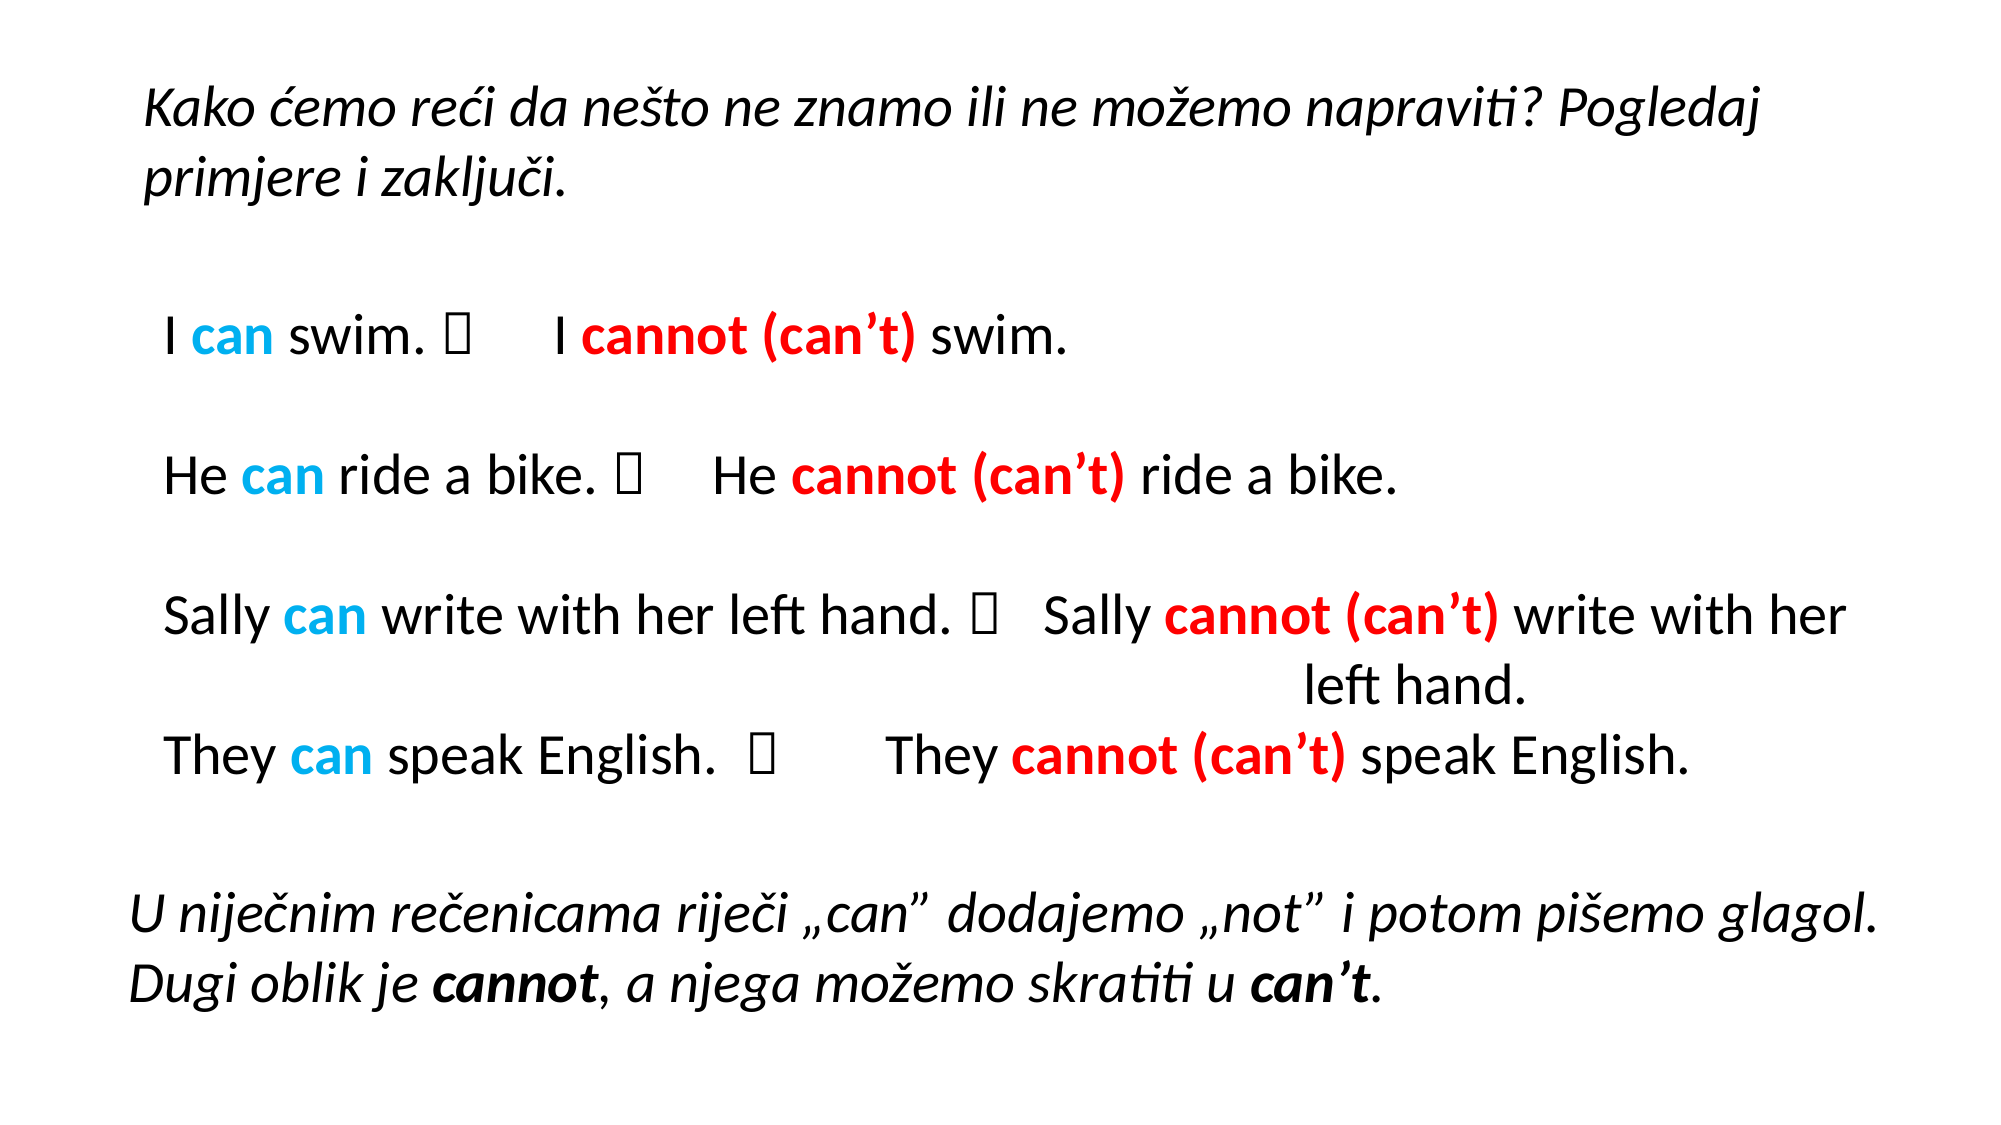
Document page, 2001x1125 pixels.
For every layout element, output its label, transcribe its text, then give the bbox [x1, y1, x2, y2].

text_box I cannot (can’t) swim. He cannot (can’t) ride a bike. Sally cannot (can’t) write with her left hand. They cannot (can’t) speak English. [538, 288, 1926, 794]
text_box U niječnim rečenicama riječi „can” dodajemo „not” i potom pišemo glagol. Dugi oblik je cannot, a njega možemo skratiti u can’t. [113, 866, 1926, 1022]
text_box I can swim.  He can ride a bike.  Sally can write with her left hand.  They can speak English.  [148, 288, 538, 794]
text_box Kako ćemo reći da nešto ne znamo ili ne možemo napraviti? Pogledaj primjere i zaključi. [128, 60, 1845, 216]
